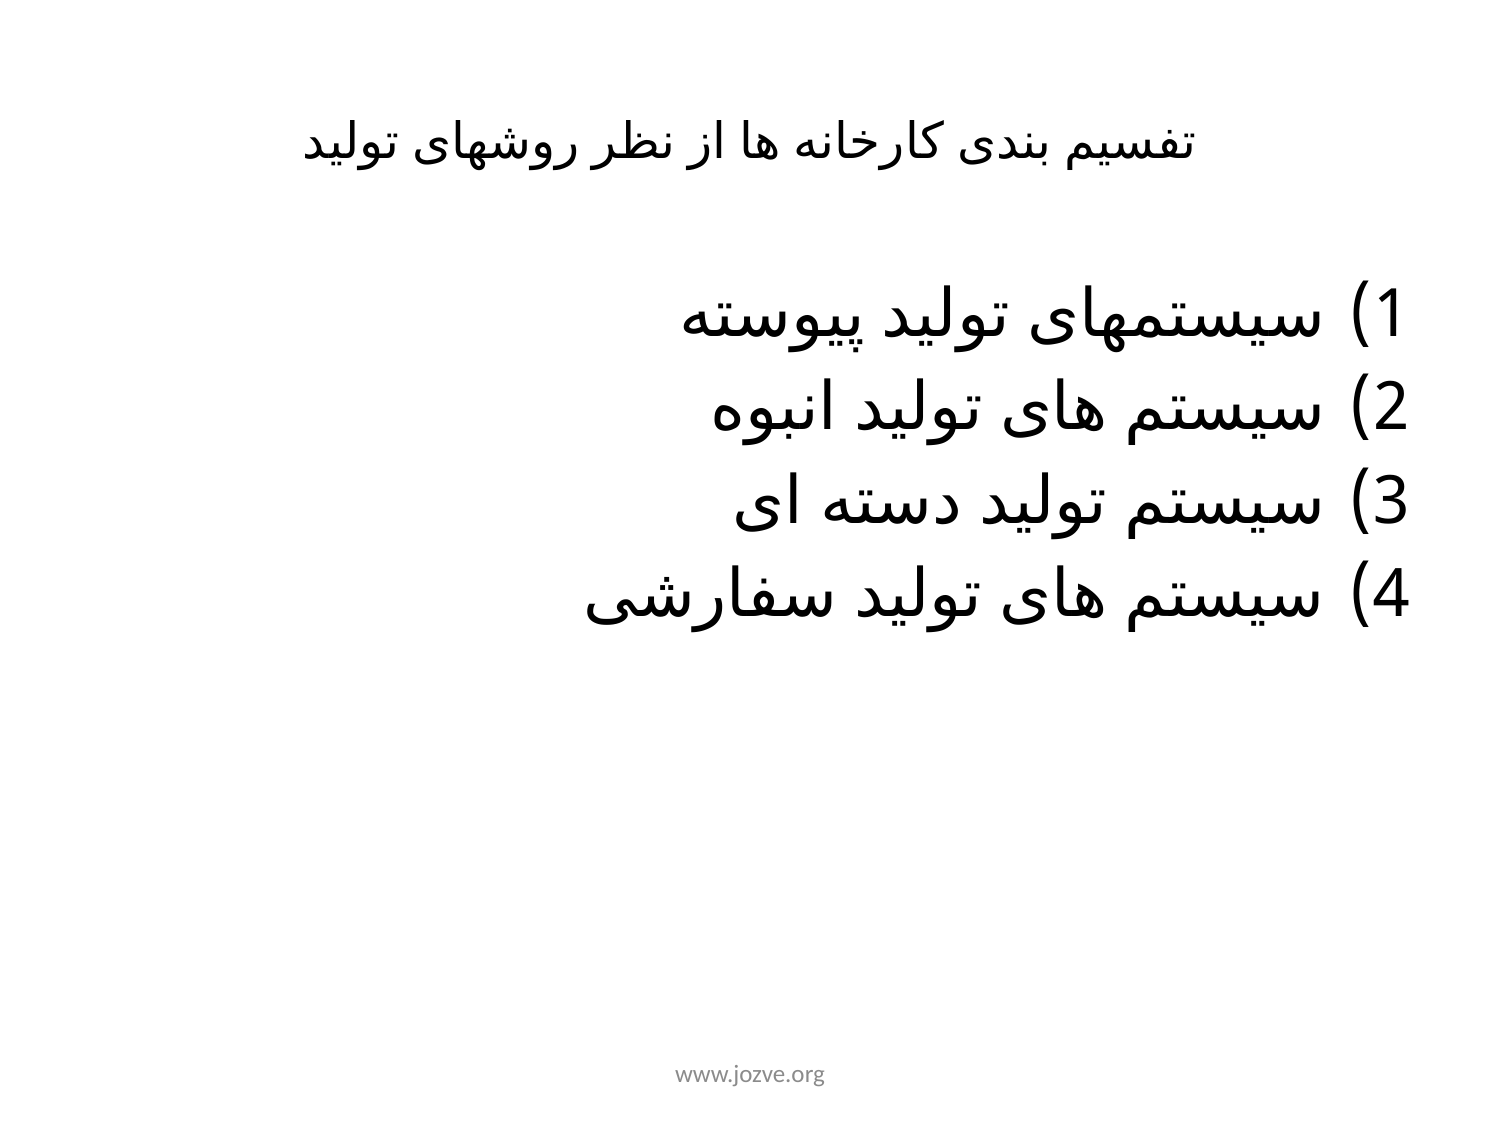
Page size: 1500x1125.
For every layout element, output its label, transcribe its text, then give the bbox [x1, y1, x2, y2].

footer www.jozve.org [512, 1042, 988, 1103]
title تفسیم بندی کارخانه ها از نظر روشهای تولید [75, 45, 1425, 233]
list سیستمهای تولید پیوسته سیستم های تولید انبوه سیستم تولید دسته ای سیستم های تولید سفارشی [75, 262, 1425, 1005]
